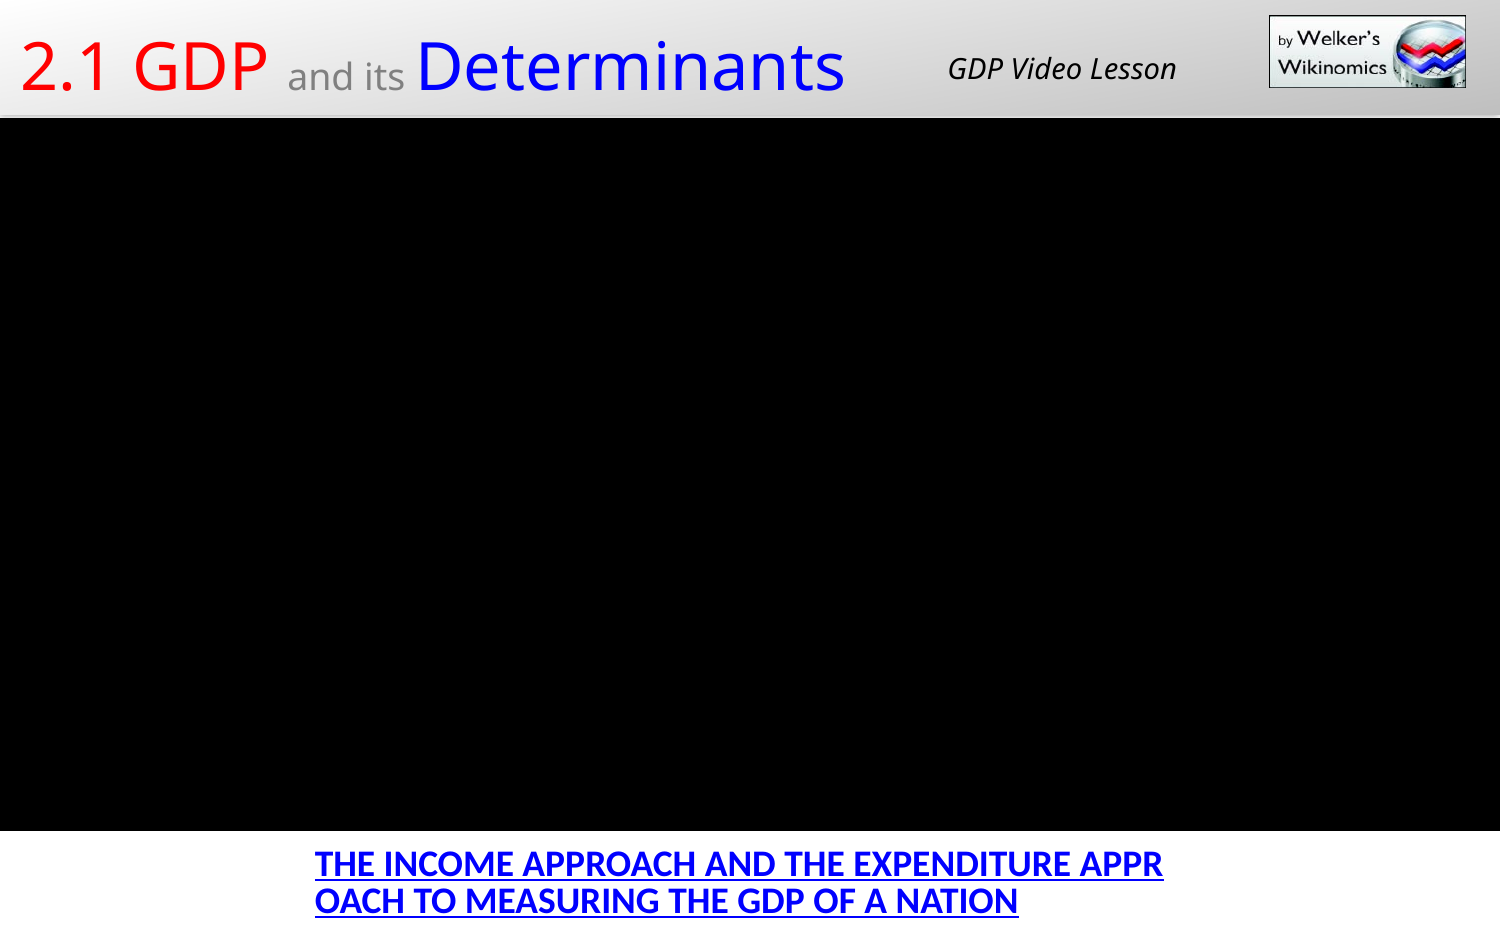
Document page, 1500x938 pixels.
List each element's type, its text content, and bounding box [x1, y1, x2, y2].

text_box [0, 117, 1500, 832]
text_box THE INCOME APPROACH AND THE EXPENDITURE APPROACH TO MEASURING THE GDP OF A NATION [299, 840, 1188, 891]
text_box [0, 0, 1500, 115]
